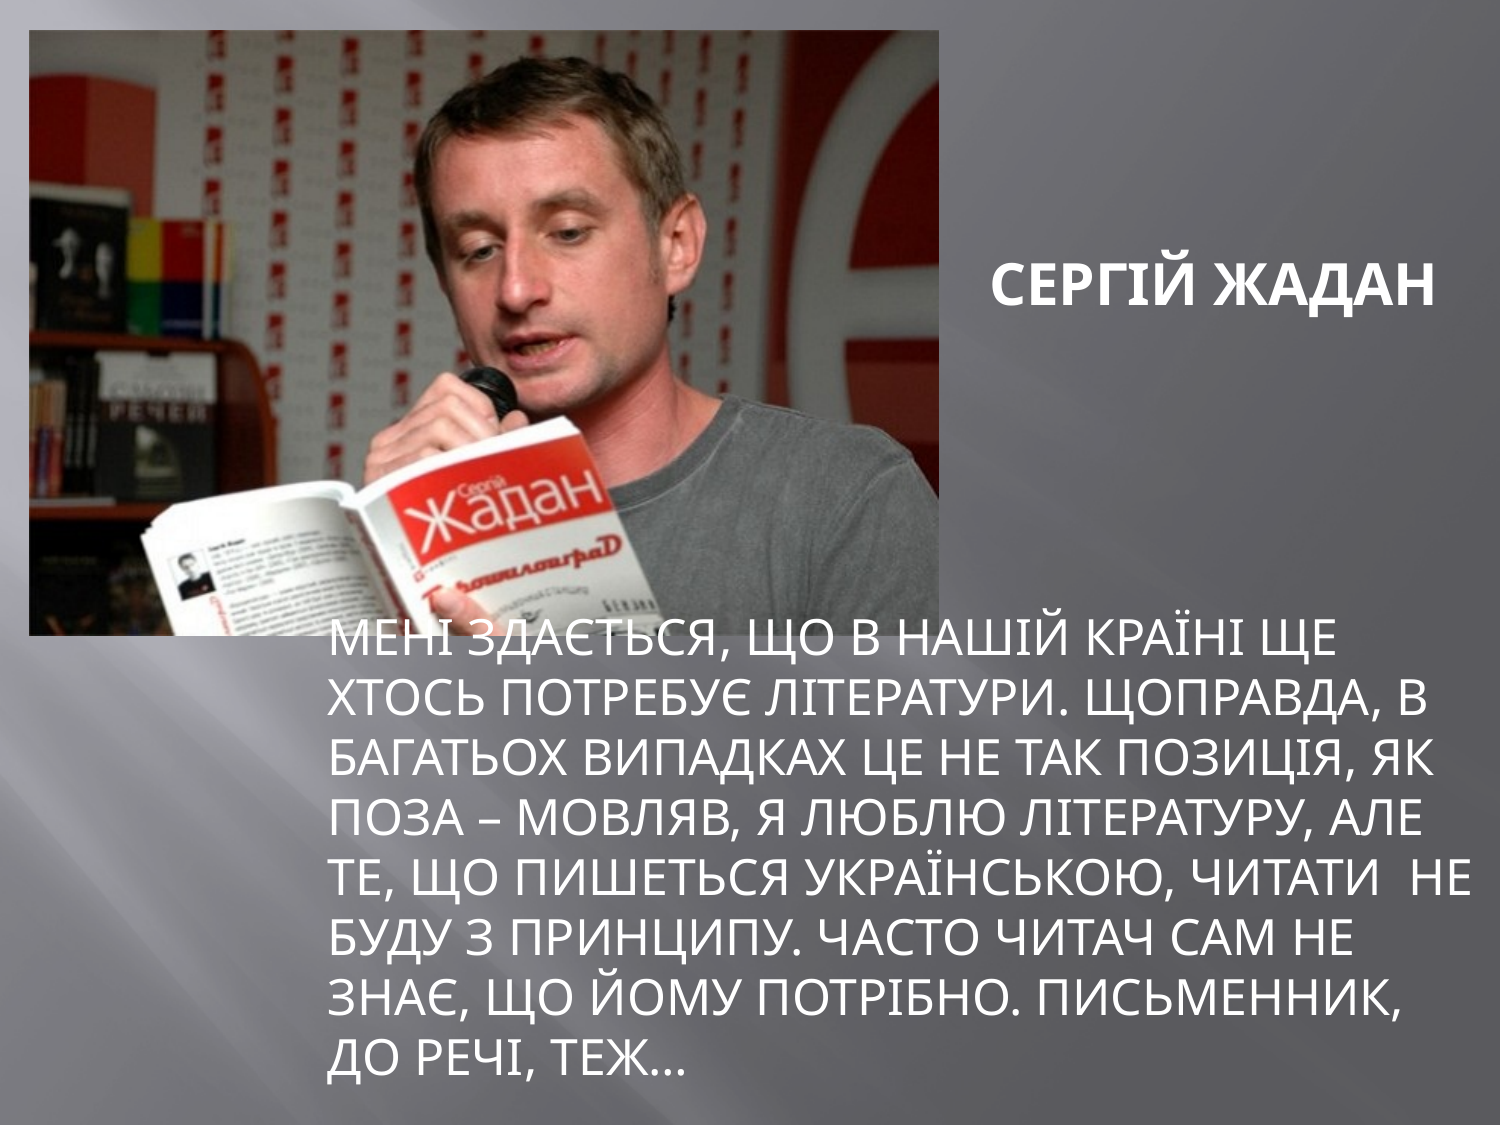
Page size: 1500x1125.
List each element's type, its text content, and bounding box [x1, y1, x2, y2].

text_box СЕРГІЙ ЖАДАН [983, 240, 1500, 325]
text_box МЕНІ ЗДАЄТЬСЯ, ЩО В НАШІЙ КРАЇНІ ЩЕ ХТОСЬ ПОТРЕБУЄ ЛІТЕРАТУРИ. ЩОПРАВДА, В БАГАТЬОХ ВИПАДКАХ ЦЕ НЕ ТАК ПОЗИЦІЯ, ЯК ПОЗА – МОВЛЯВ, Я ЛЮБЛЮ ЛІТЕРАТУРУ, АЛЕ ТЕ, ЩО ПИШЕТЬСЯ УКРАЇНСЬКОЮ, ЧИТАТИ НЕ БУДУ З ПРИНЦИПУ. ЧАСТО ЧИТАЧ САМ НЕ ЗНАЄ, ЩО ЙОМУ ПОТРІБНО. ПИСЬМЕННИК, ДО РЕЧІ, ТЕЖ… [312, 597, 1500, 1093]
picture [29, 30, 940, 636]
